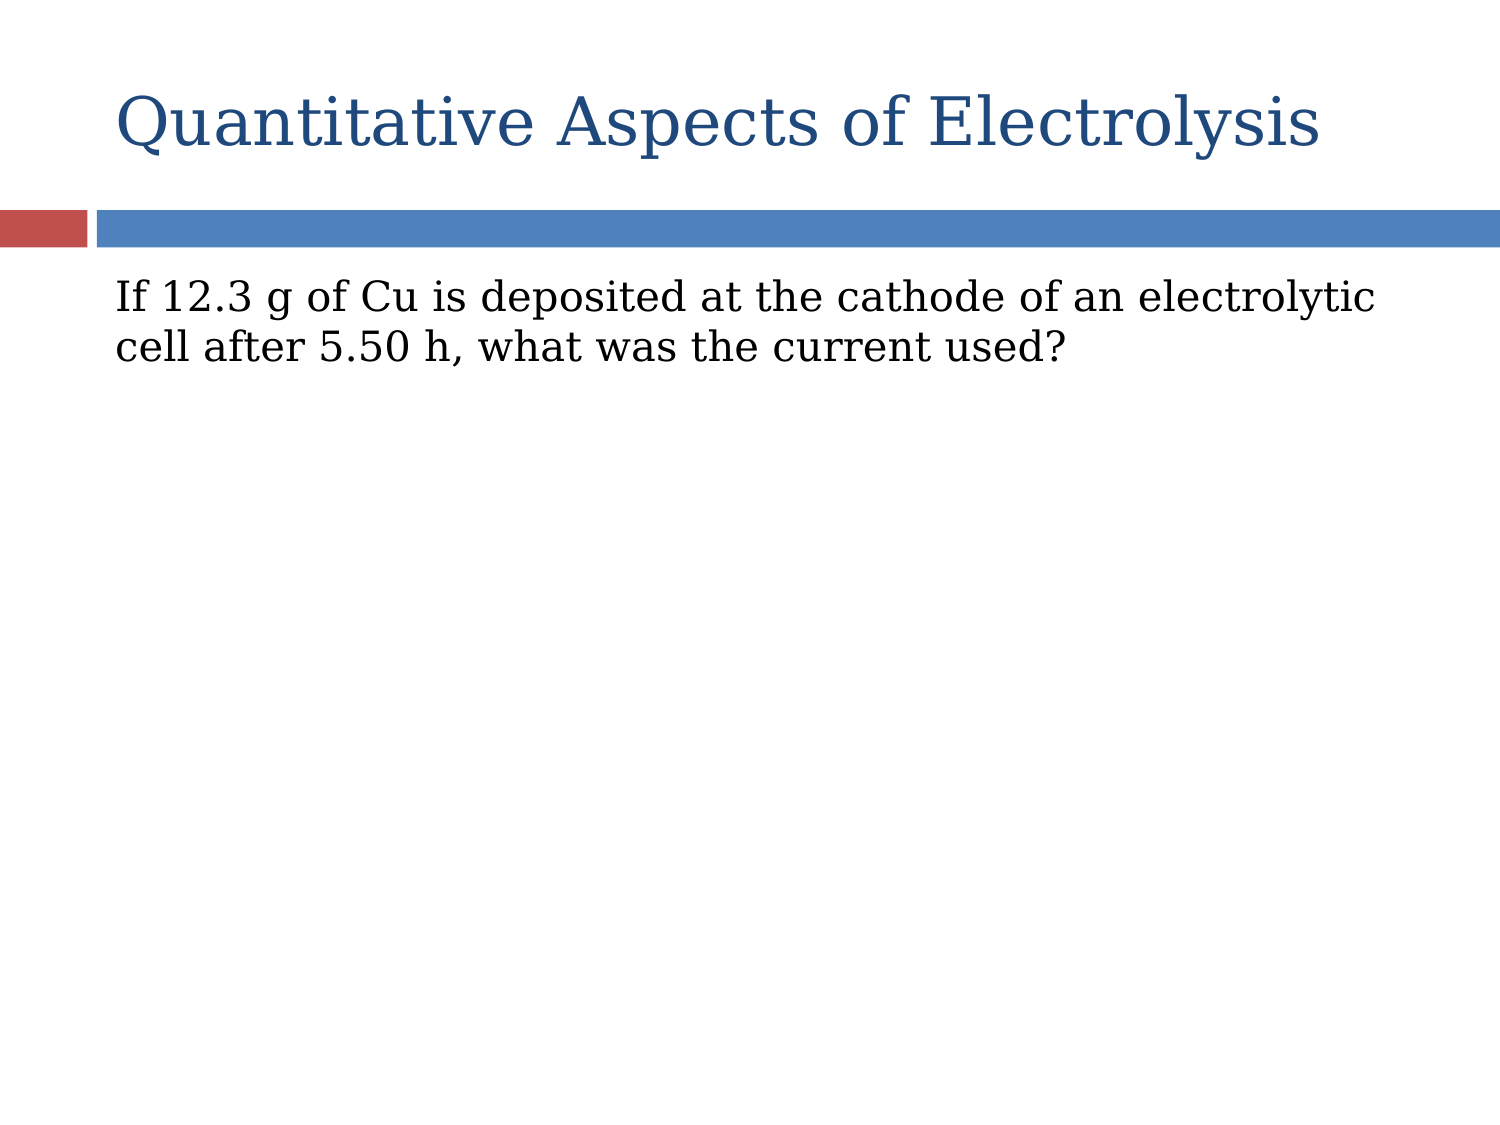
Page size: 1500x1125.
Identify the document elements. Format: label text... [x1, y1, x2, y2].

title Quantitative Aspects of Electrolysis [100, 37, 1438, 200]
list If 12.3 g of Cu is deposited at the cathode of an electrolytic cell after 5.50 h, what was the current used? [100, 262, 1438, 1000]
